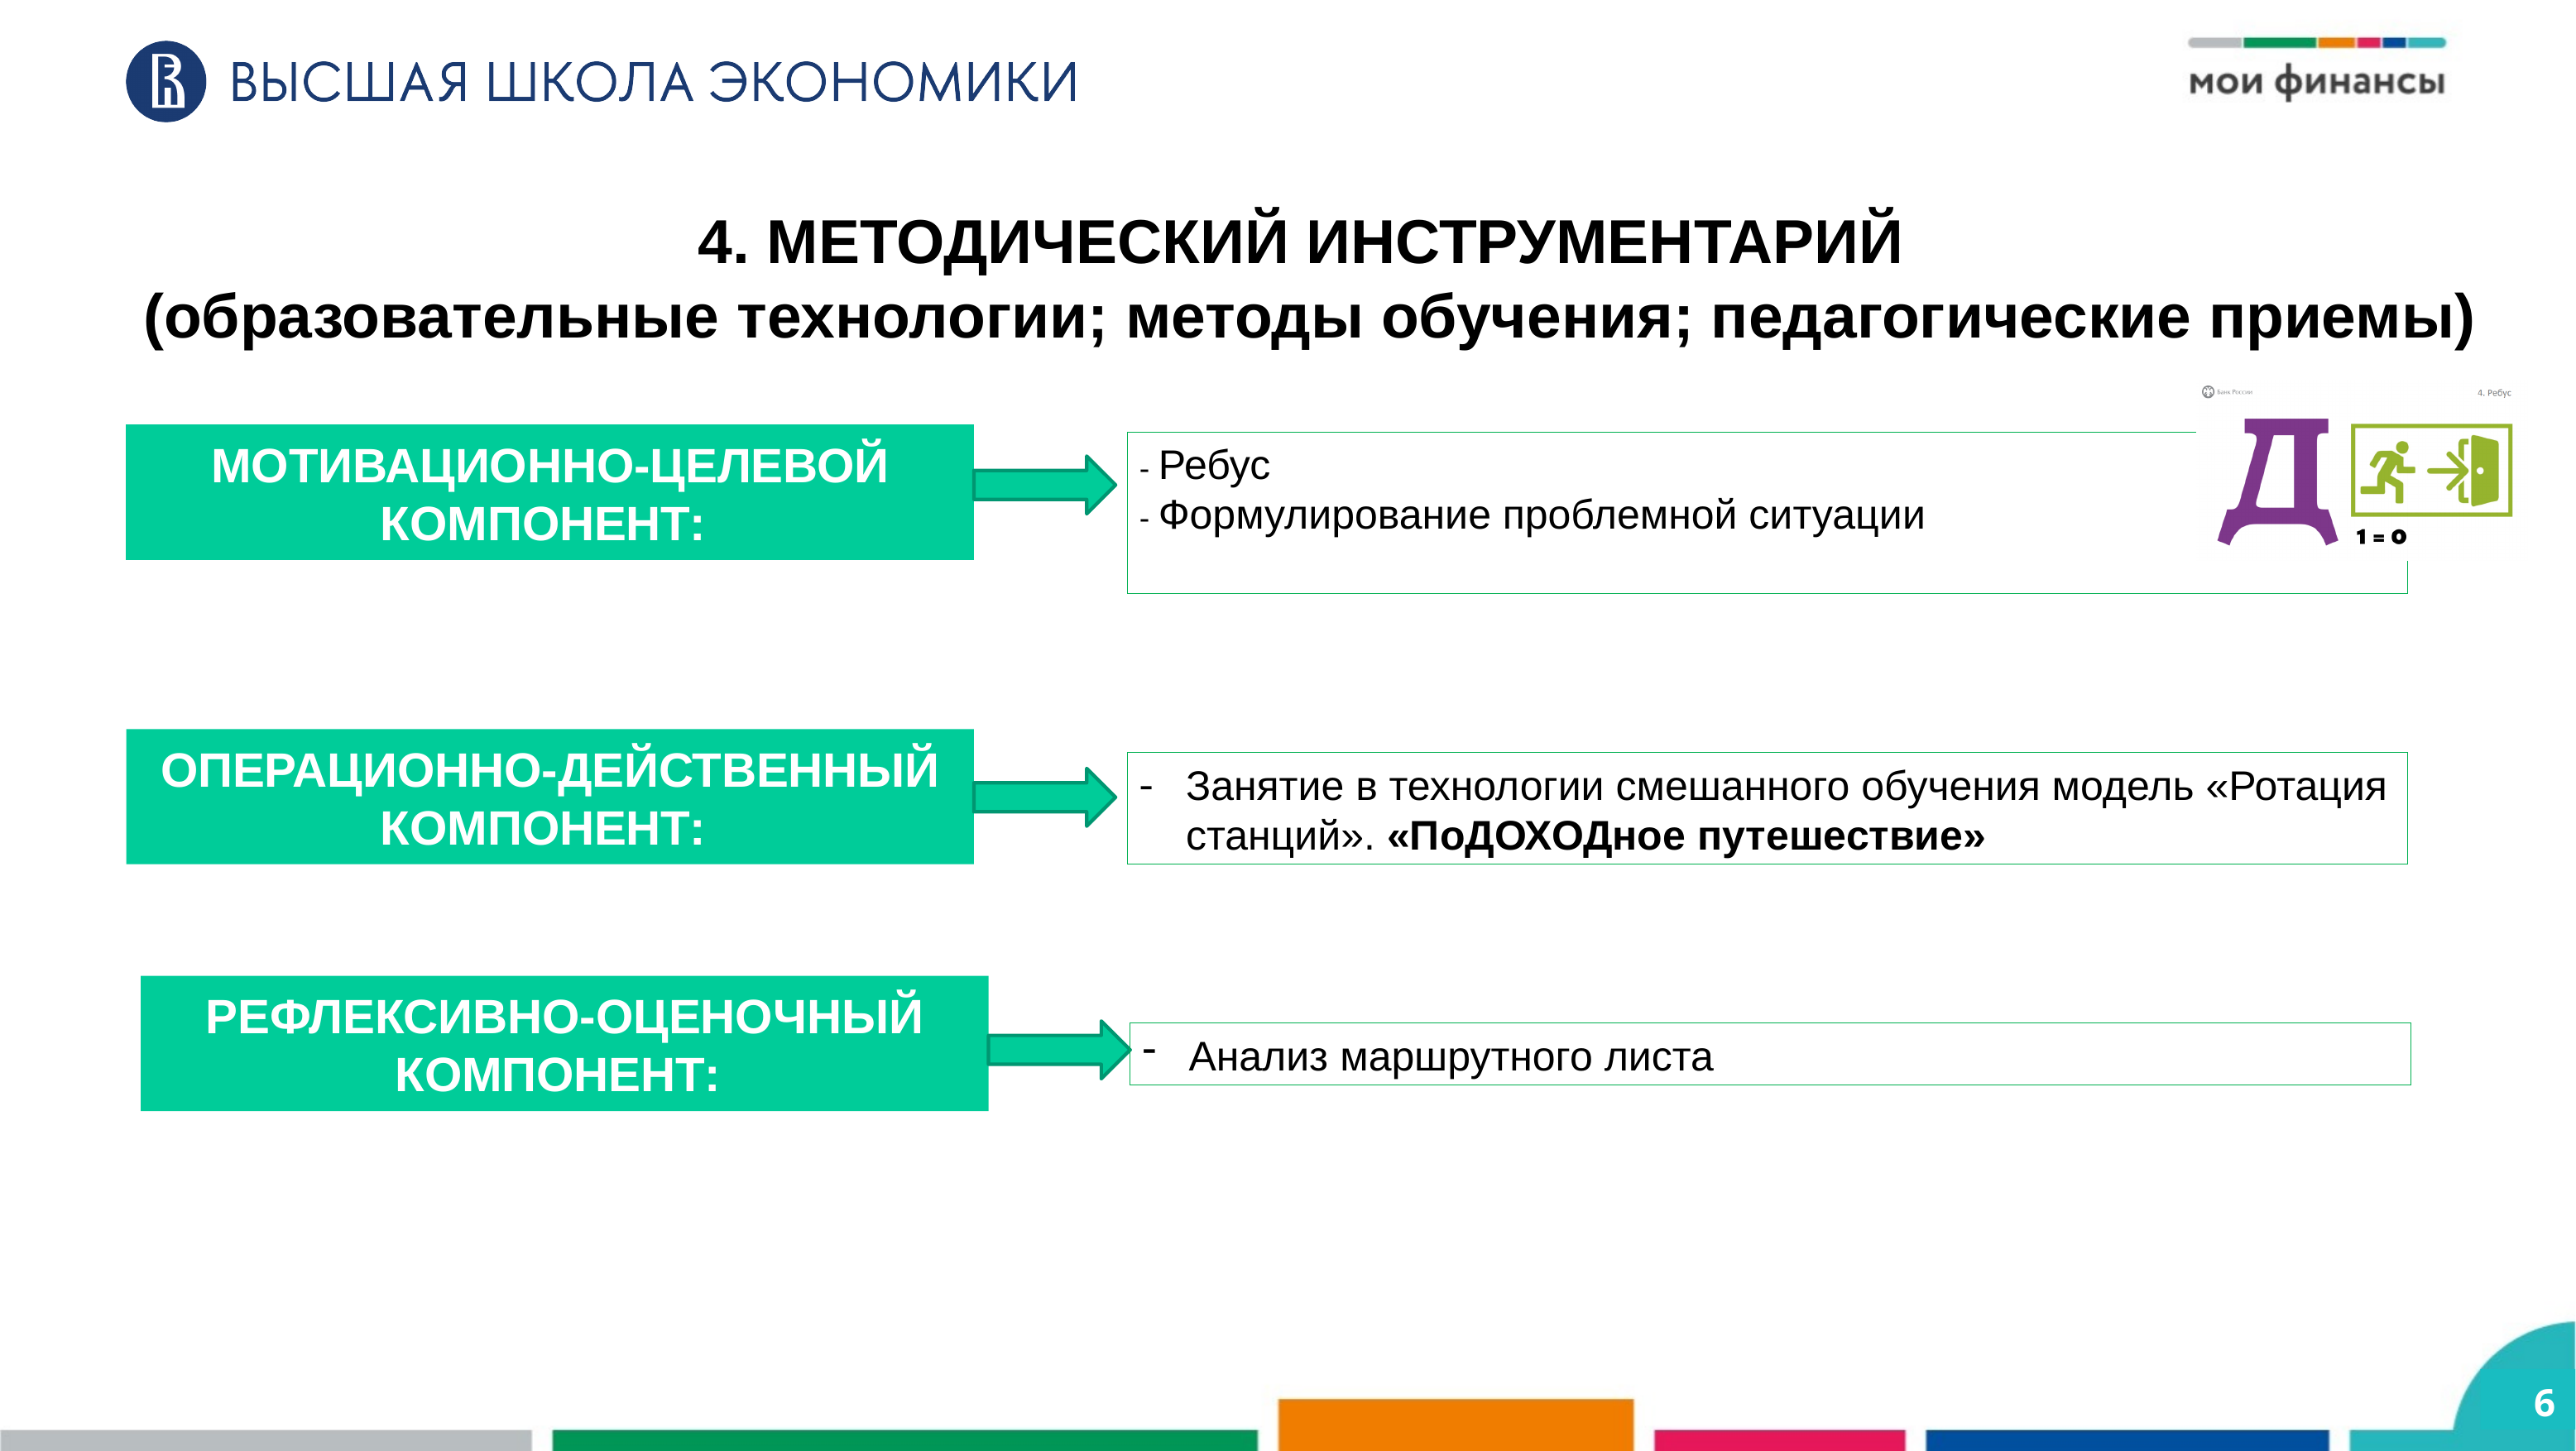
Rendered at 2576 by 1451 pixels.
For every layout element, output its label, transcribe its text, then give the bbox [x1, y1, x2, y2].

text_box [971, 454, 1118, 516]
text_box 6 [2480, 1368, 2576, 1430]
picture [0, 0, 2576, 1451]
text_box - Ребус - Формулирование проблемной ситуации [1127, 432, 2408, 594]
text_box Рефлексивно-оценочный компонент: [141, 975, 989, 1112]
text_box [971, 766, 1118, 828]
text_box Операционно-действенный компонент: [126, 729, 974, 864]
text_box [986, 1019, 1130, 1080]
text_box Анализ маршрутного листа [1130, 1022, 2411, 1085]
text_box Занятие в технологии смешанного обучения модель «Ротация станций». «ПоДОХОДное путешествие» [1127, 752, 2408, 864]
text_box Мотивационно-целевой компонент: [126, 424, 974, 560]
text_box 4. МЕТОДИЧЕСКИЙ ИНСТРУМЕНТАРИЙ (образовательные технологии; методы обучения; педагогические приемы) [44, 192, 2576, 361]
